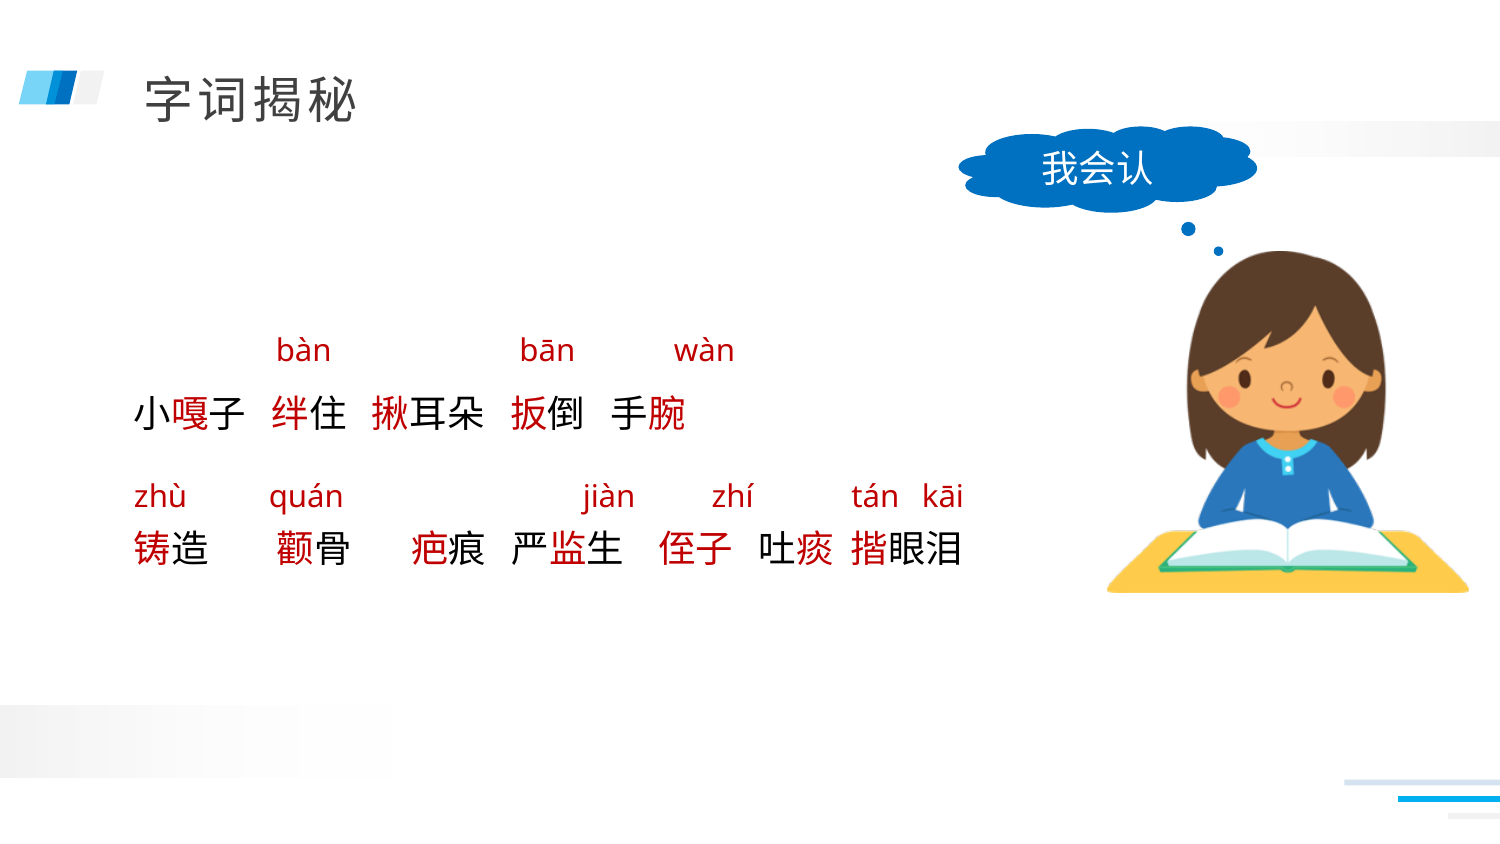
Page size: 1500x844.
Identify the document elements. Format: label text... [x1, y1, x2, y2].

text_box zhù [122, 470, 199, 520]
text_box zhí [675, 470, 766, 520]
text_box 小嘎子 绊住 揪耳朵 扳倒 手腕 铸造 颧骨 疤痕 严监生 侄子 吐痰 揩眼泪 [122, 362, 1107, 577]
picture [1107, 251, 1469, 593]
text_box kāi [910, 470, 976, 520]
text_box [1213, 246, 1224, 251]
text_box bān [508, 325, 587, 374]
text_box 我会认 [1181, 221, 1196, 237]
text_box tán [831, 470, 910, 520]
text_box bàn [264, 325, 344, 374]
text_box 我会认 [958, 126, 1258, 213]
text_box wàn [662, 325, 747, 374]
text_box quán [257, 470, 356, 520]
text_box jiàn [563, 470, 648, 520]
